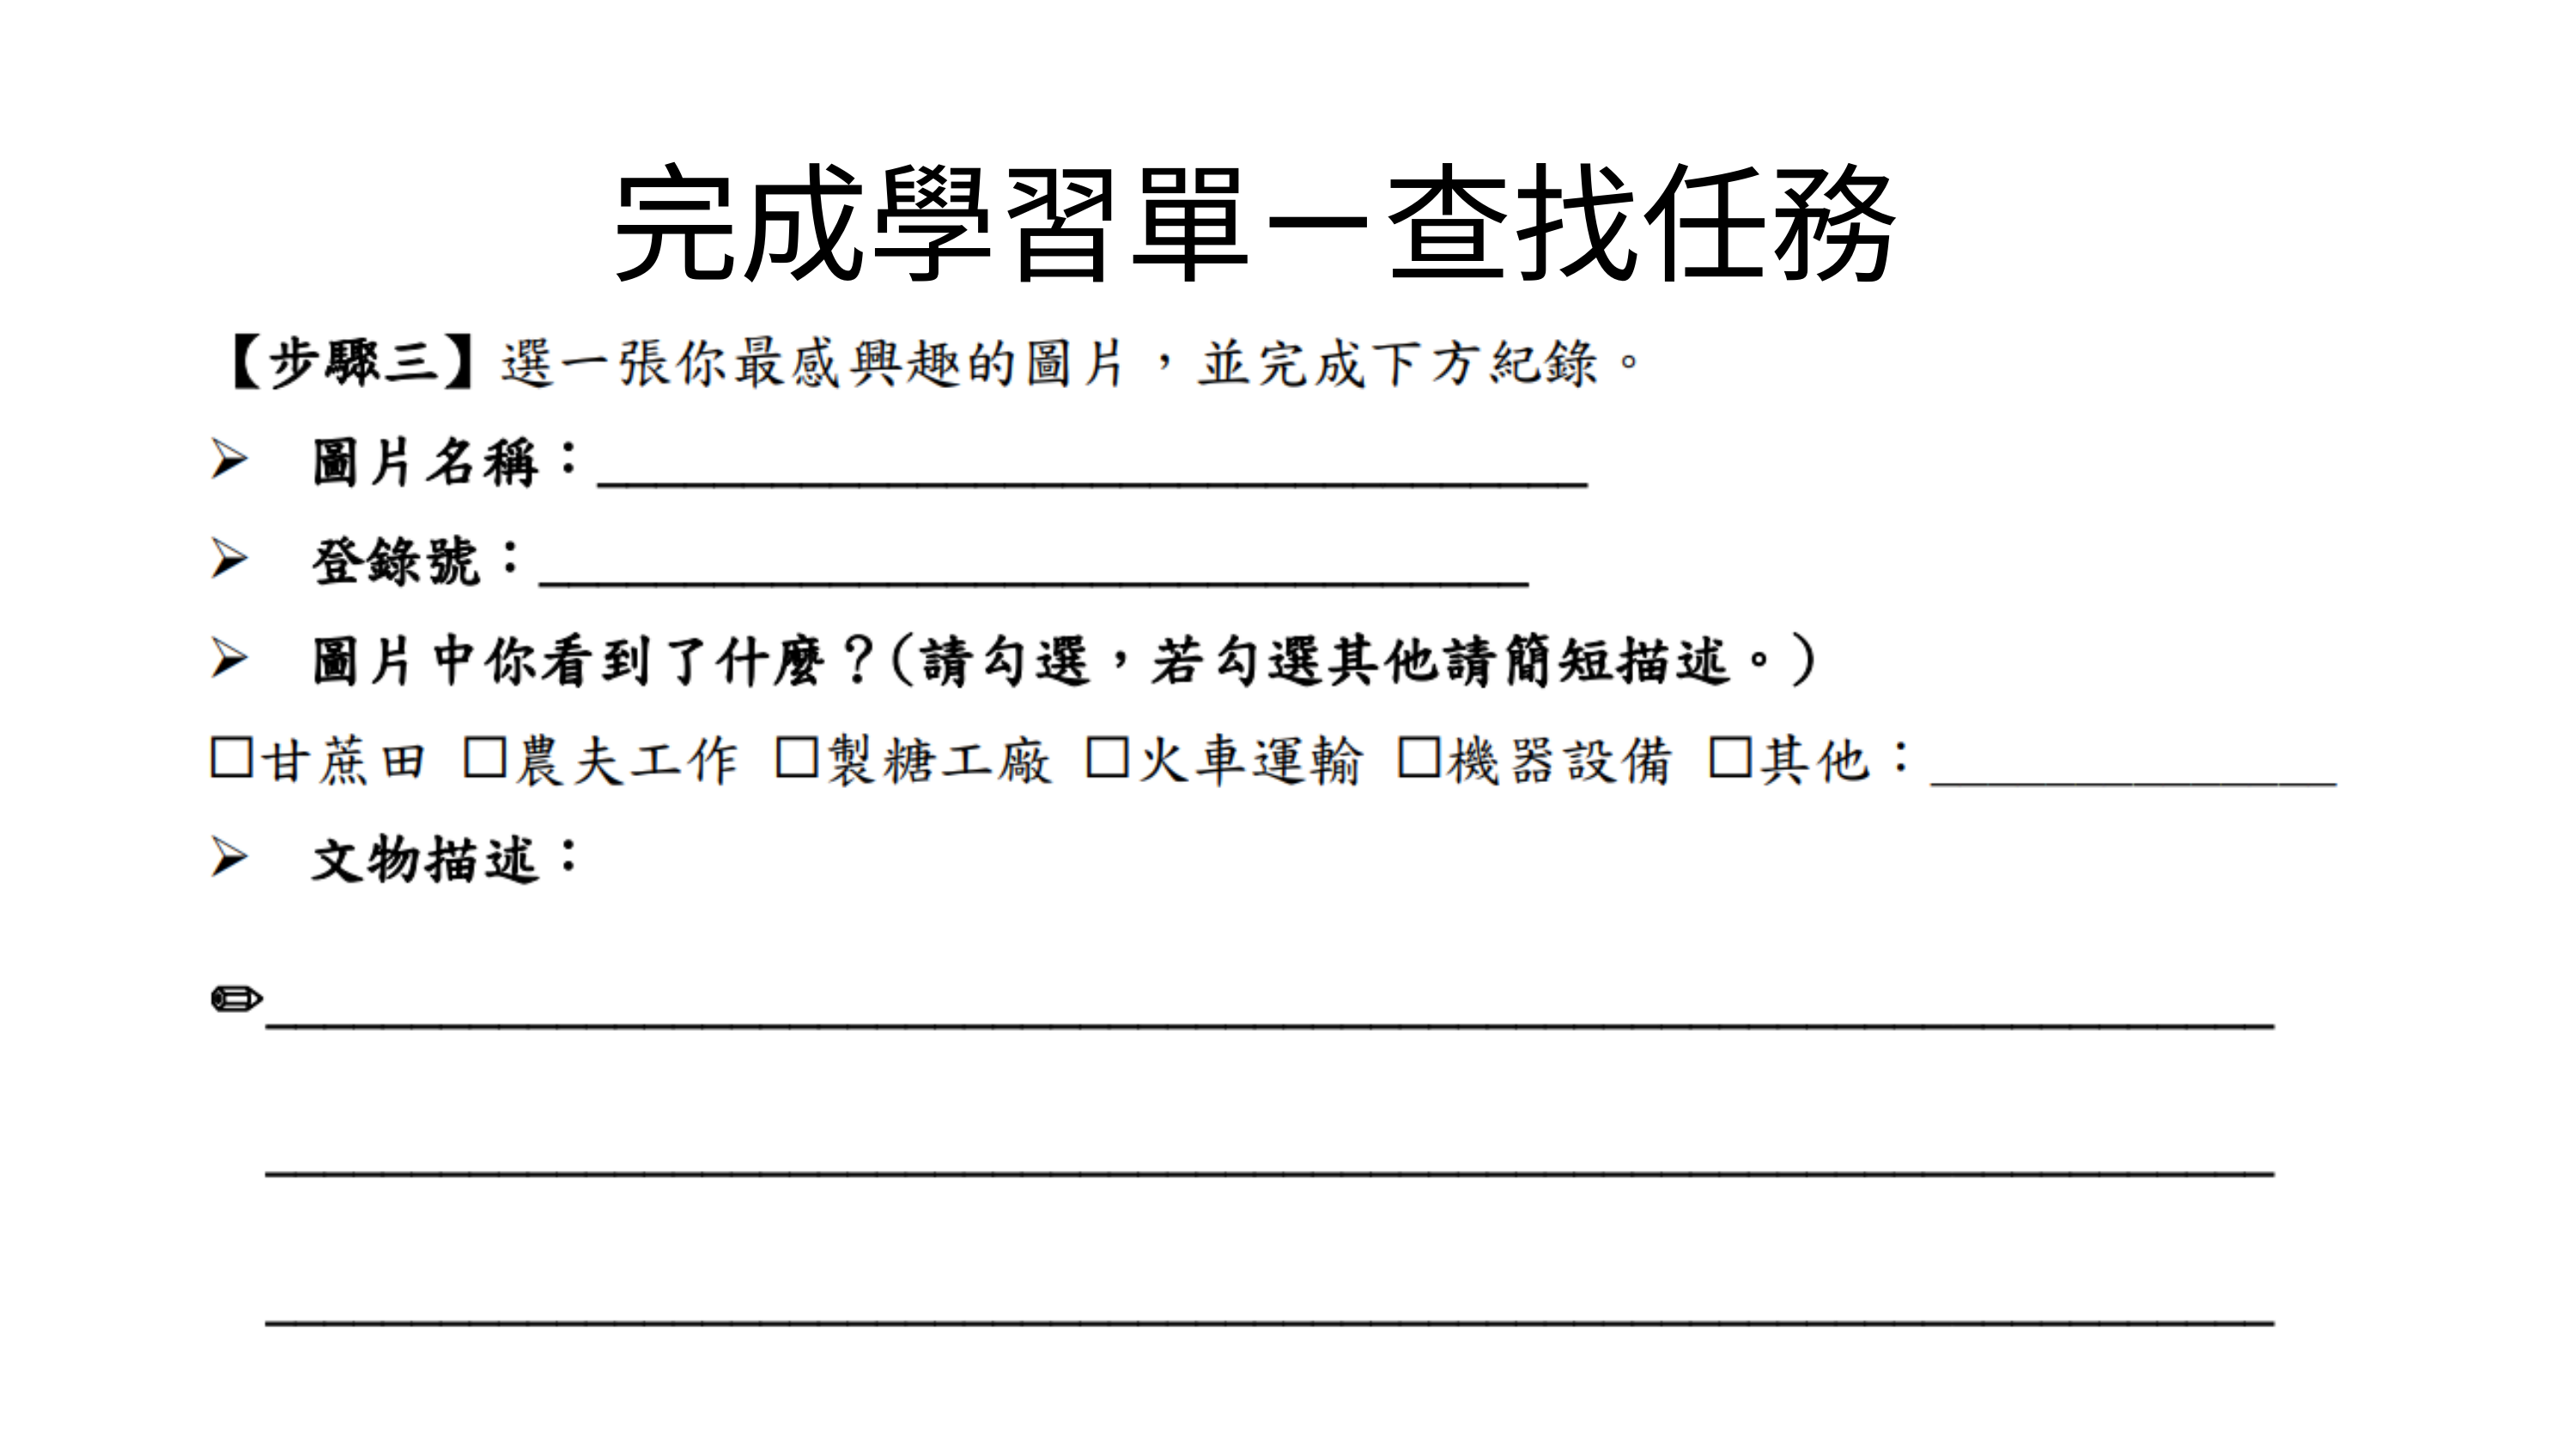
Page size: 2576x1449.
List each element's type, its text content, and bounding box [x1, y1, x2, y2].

text_box [144, 300, 2378, 1339]
text_box 完成學習單ㄧ查找任務 [611, 81, 1965, 298]
